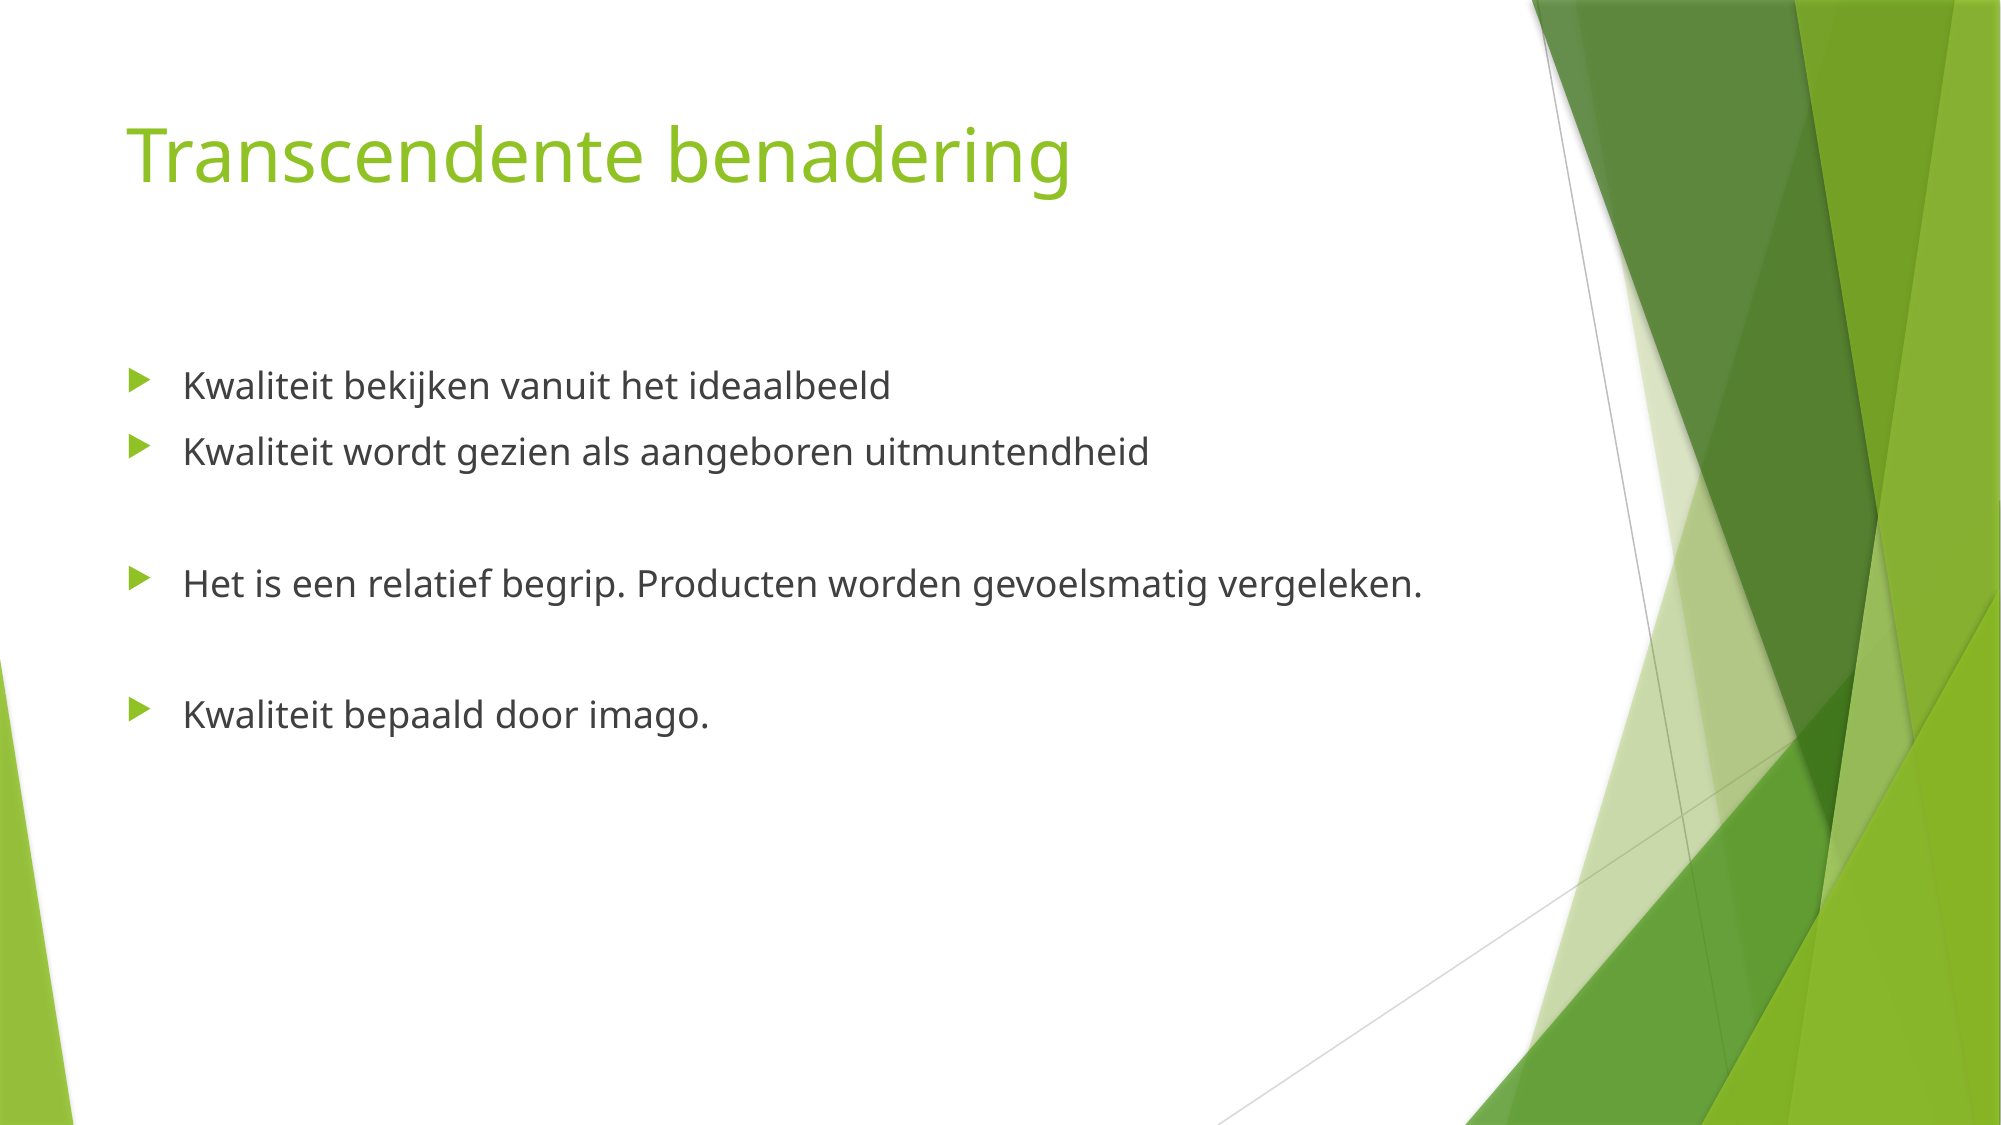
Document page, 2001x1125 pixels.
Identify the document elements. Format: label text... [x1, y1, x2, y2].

list Kwaliteit bekijken vanuit het ideaalbeeld Kwaliteit wordt gezien als aangeboren uitmuntendheid Het is een relatief begrip. Producten worden gevoelsmatig vergeleken. Kwaliteit bepaald door imago. [111, 354, 1522, 992]
title Transcendente benadering [111, 99, 1522, 317]
